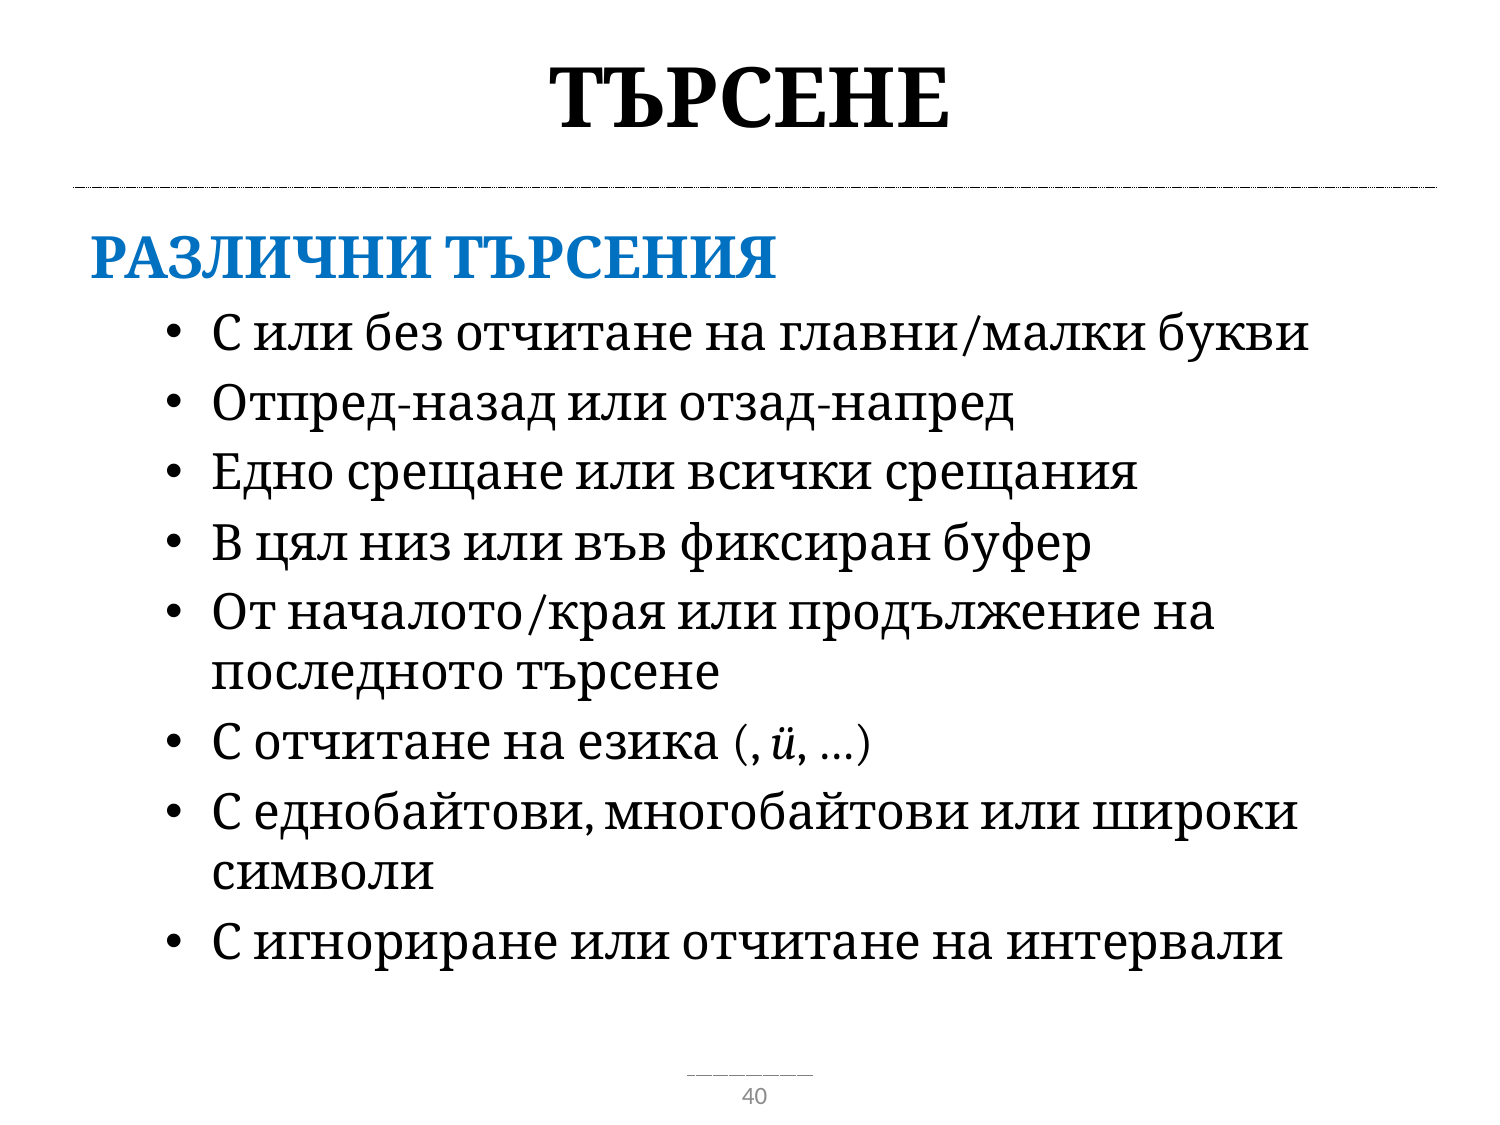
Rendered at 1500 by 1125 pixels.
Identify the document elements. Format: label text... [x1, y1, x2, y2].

slide_number 40 [579, 1065, 930, 1125]
title Търсене [0, 0, 1500, 188]
